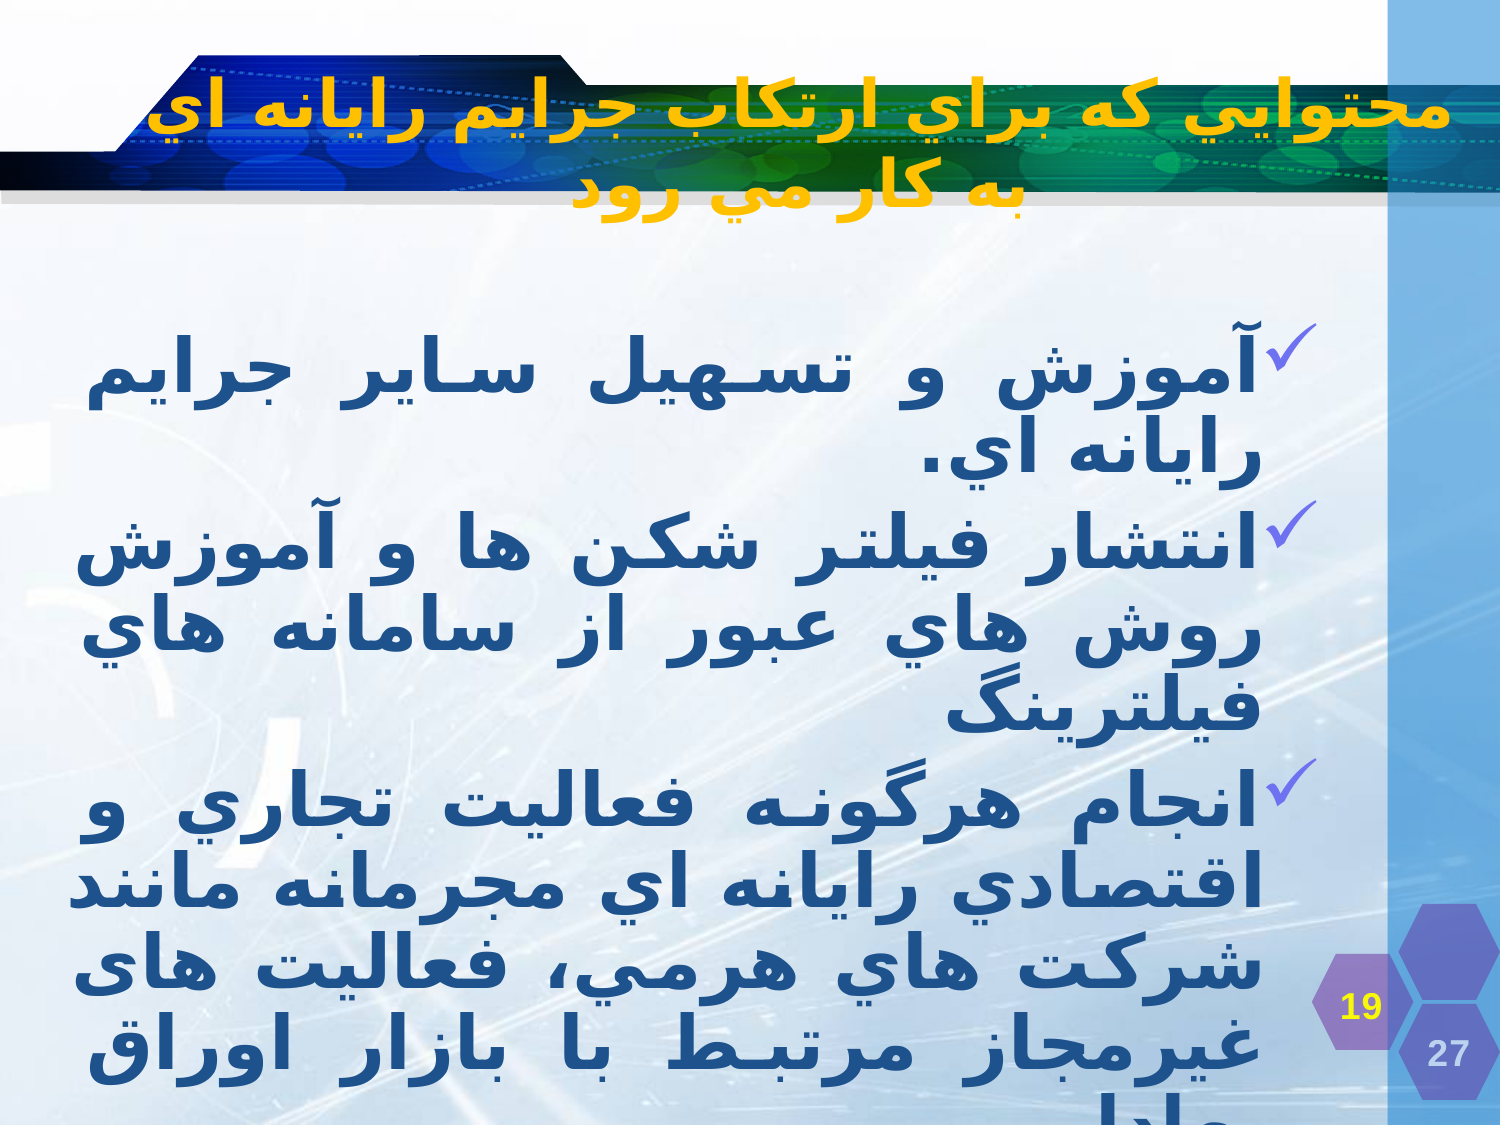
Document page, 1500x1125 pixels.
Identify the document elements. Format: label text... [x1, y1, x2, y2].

text_box 19 [1324, 974, 1400, 1035]
title محتوايي که براي ارتکاب جرايم رايانه اي به کار مي رود [125, 95, 1475, 188]
picture [0, 0, 1500, 1125]
list آموزش و تسهيل ساير جرايم رايانه اي. انتشار فيلتر شكن ها و آموزش روش هاي عبور از سامانه هاي فيلترينگ انجام هرگونه فعاليت تجاري و اقتصادي رايانه اي مجرمانه مانند شركت هاي هرمي، فعالیت های غیرمجاز مرتبط با بازار اوراق بهادار ایجاد مراکز قمار در فضای مجازی [50, 214, 1338, 1058]
text_box 27 [1412, 1021, 1488, 1082]
